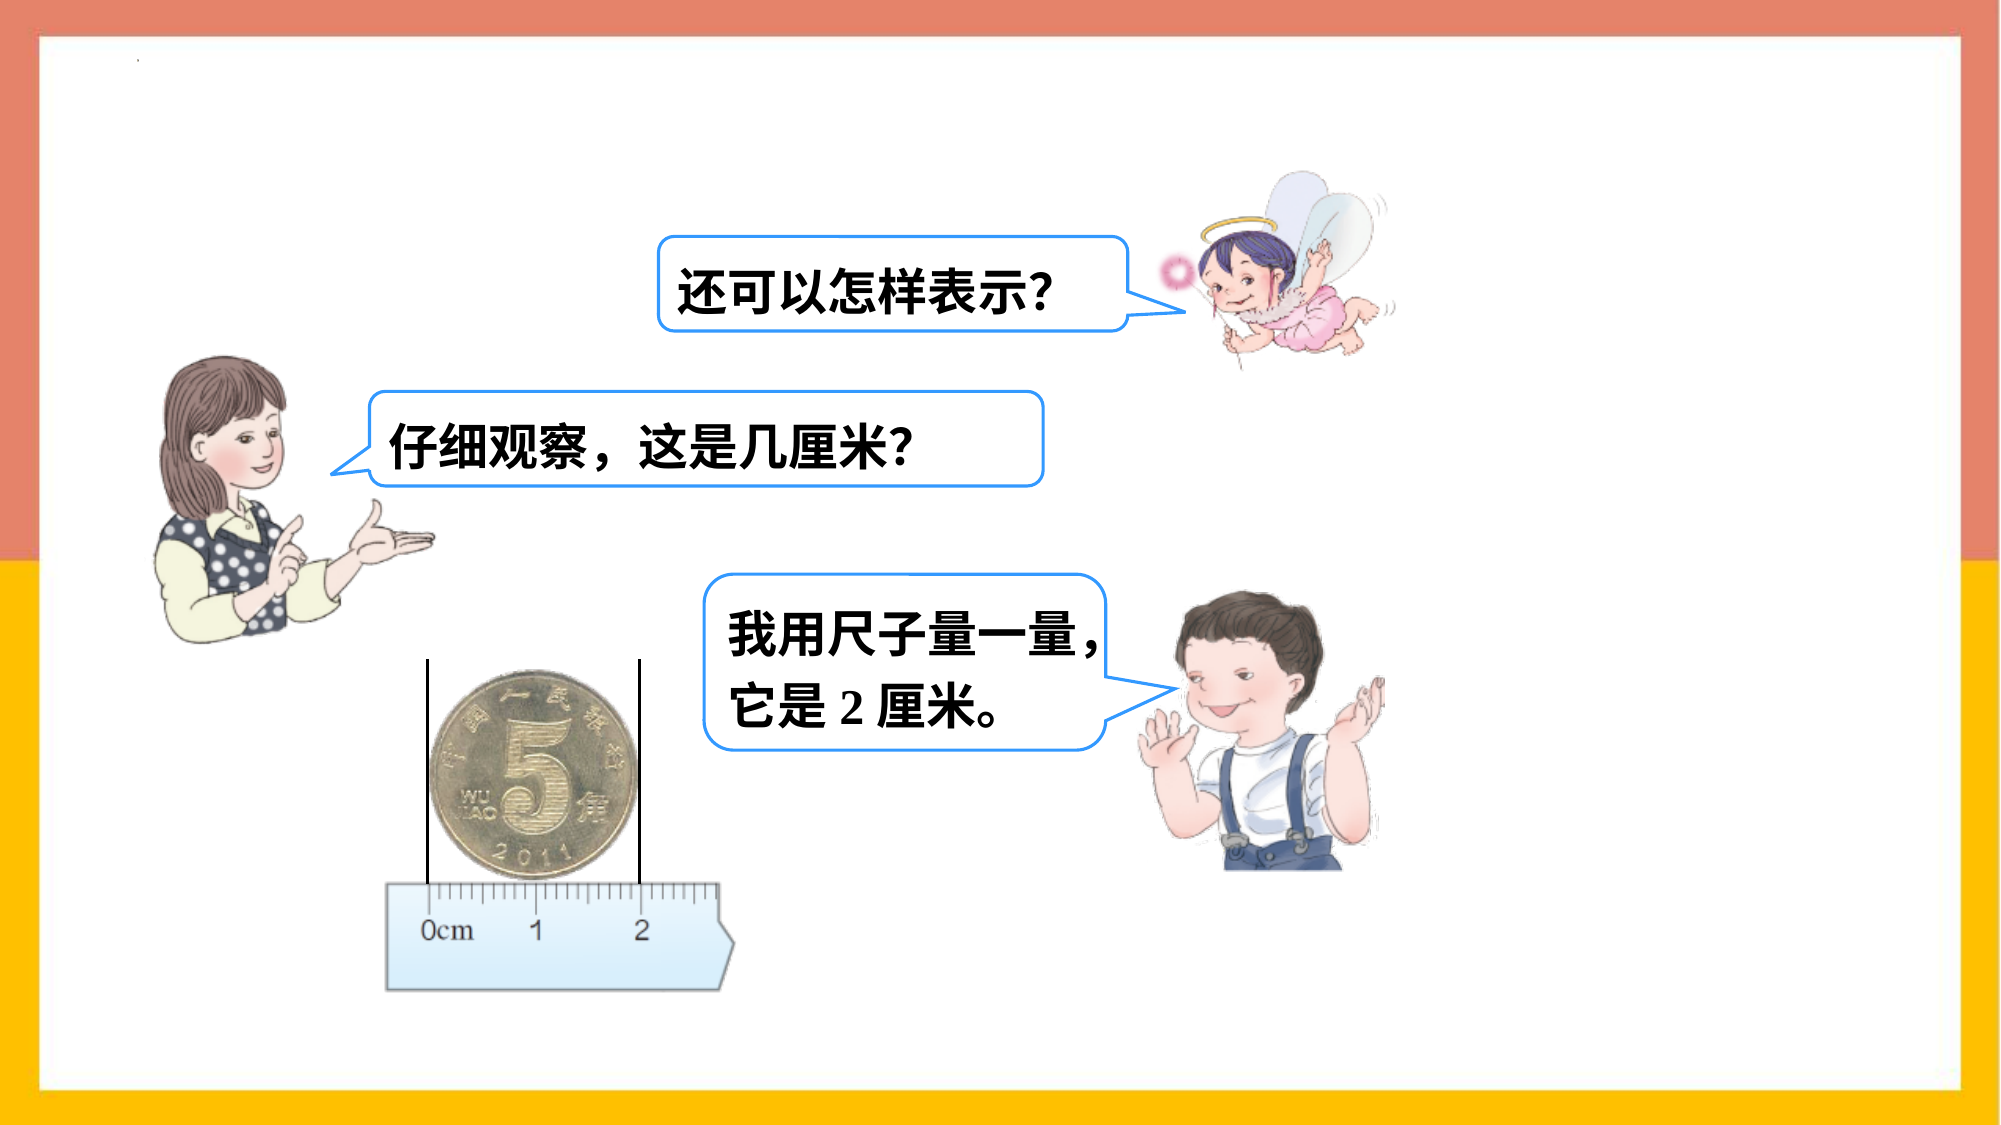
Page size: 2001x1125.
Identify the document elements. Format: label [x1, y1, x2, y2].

picture [0, 0, 2001, 1125]
text_box [144, 353, 1044, 649]
text_box [704, 574, 1385, 872]
text_box [658, 165, 1402, 376]
